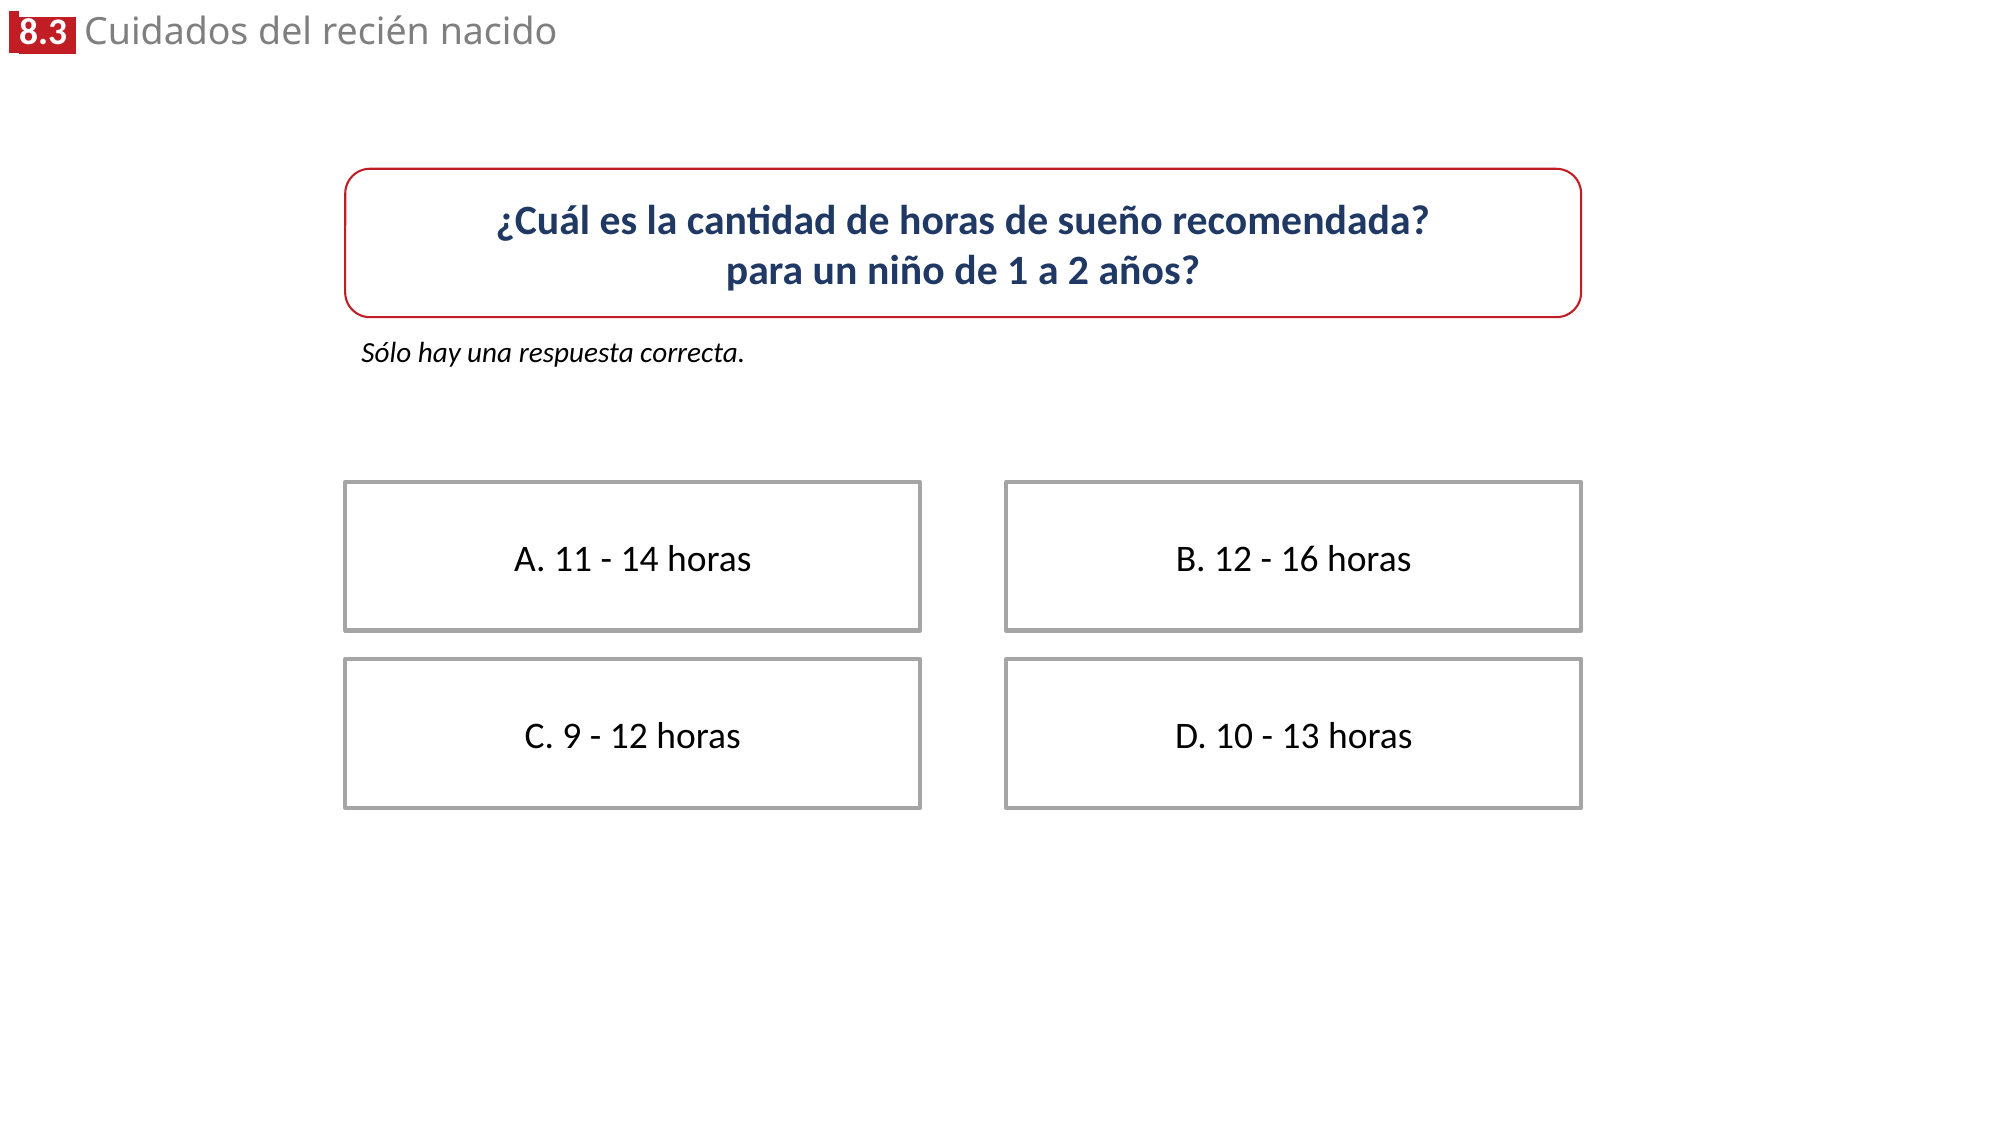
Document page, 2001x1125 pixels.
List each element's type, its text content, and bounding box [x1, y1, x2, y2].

text_box B. 12 - 16 horas [1004, 480, 1583, 633]
text_box C. 9 - 12 horas [343, 657, 922, 810]
text_box A. 11 - 14 horas [343, 480, 922, 633]
text_box Sólo hay una respuesta correcta. [346, 325, 851, 376]
text_box D. 10 - 13 horas [1004, 657, 1583, 810]
text_box ¿Cuál es la cantidad de horas de sueño recomendada? para un niño de 1 a 2 años? [345, 168, 1582, 318]
